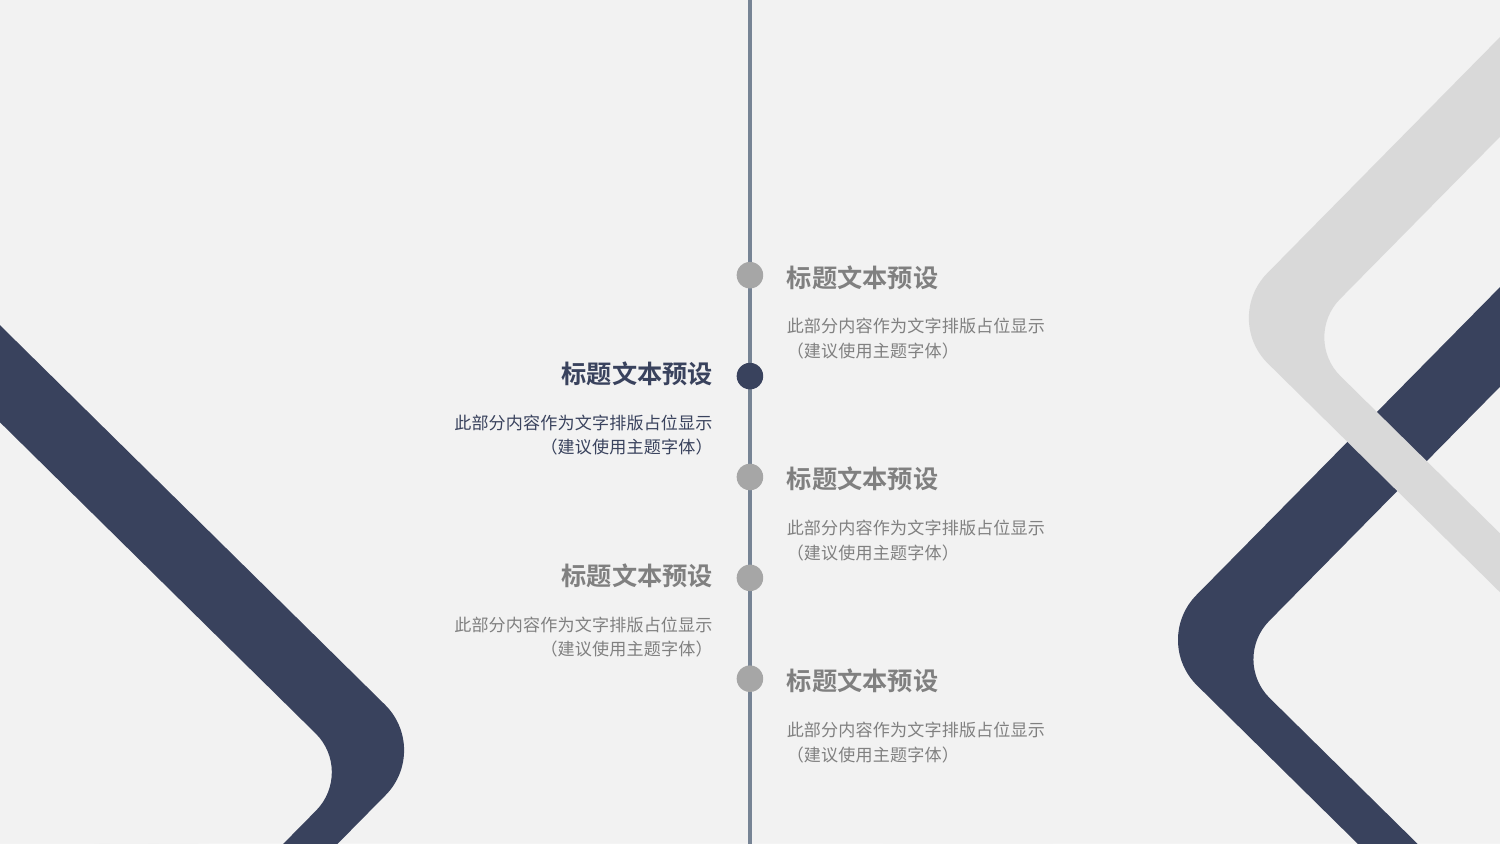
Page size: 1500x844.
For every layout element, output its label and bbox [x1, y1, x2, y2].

text_box [0, 322, 407, 844]
text_box [418, 357, 764, 475]
text_box [418, 559, 764, 676]
text_box [1175, 442, 1421, 844]
text_box [1246, 34, 1500, 596]
text_box [736, 463, 1082, 580]
text_box [736, 261, 1082, 378]
text_box [736, 665, 1082, 782]
text_box [1377, 284, 1500, 461]
